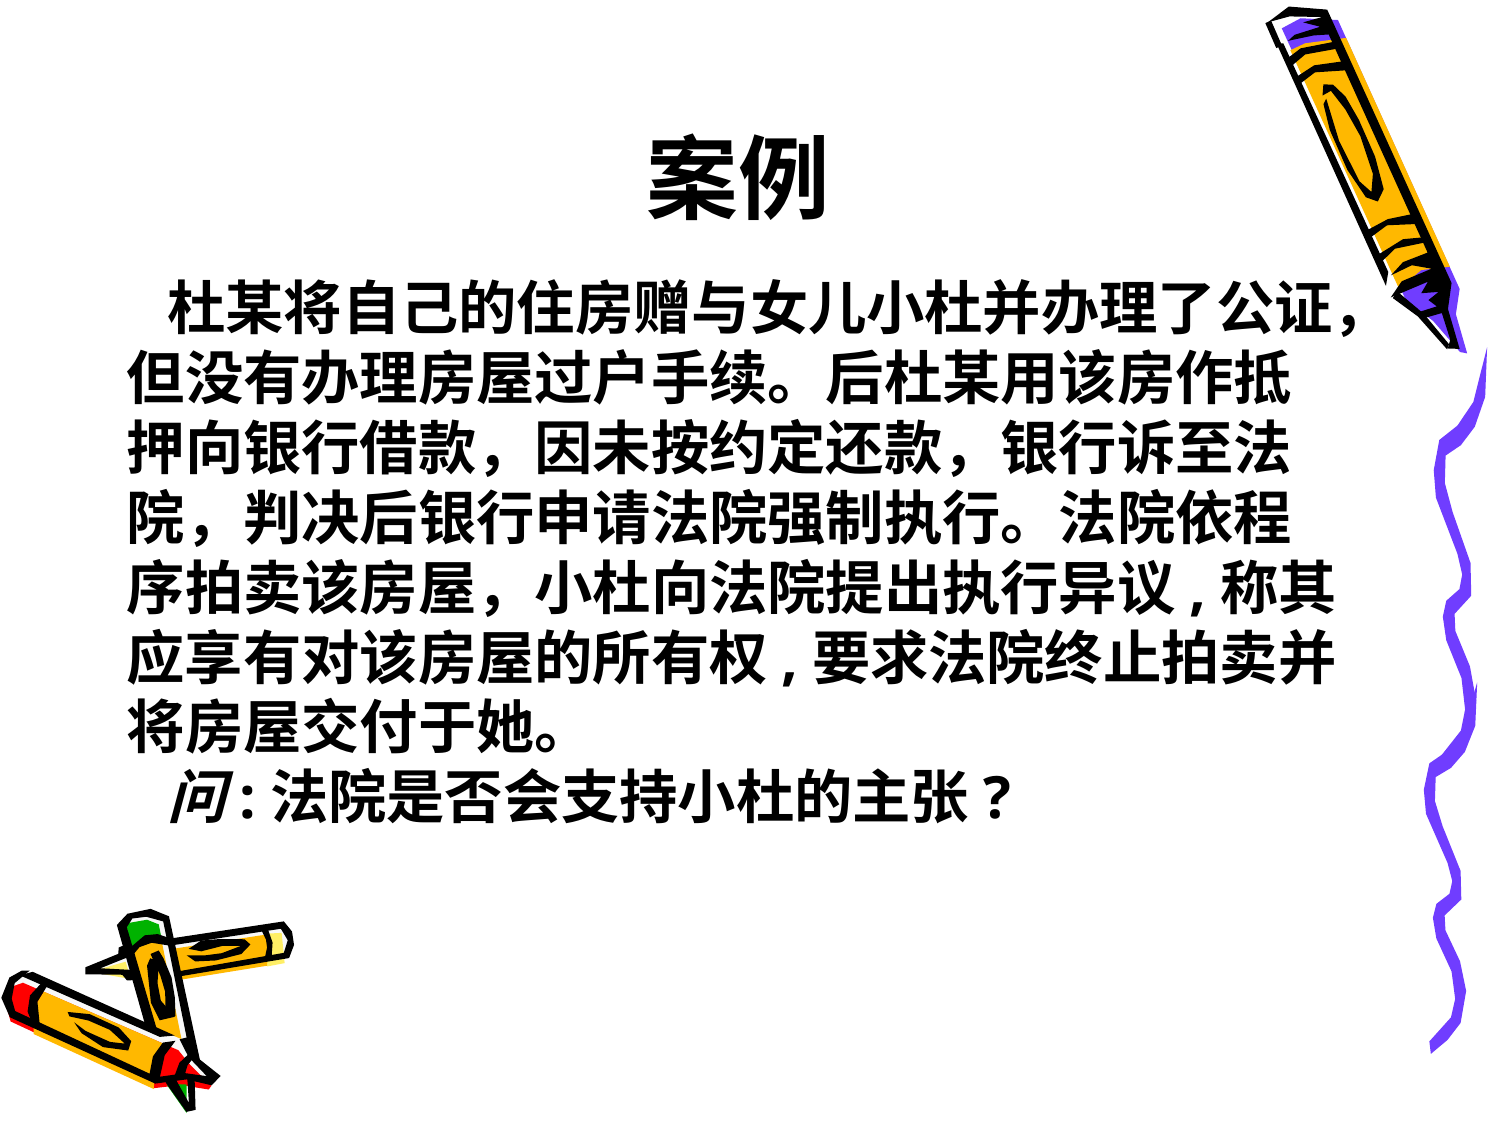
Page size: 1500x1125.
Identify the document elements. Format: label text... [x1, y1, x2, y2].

text_box 案例 杜某将自己的住房赠与女儿小杜并办理了公证，但没有办理房屋过户手续。后杜某用该房作抵押向银行借款，因未按约定还款，银行诉至法院，判决后银行申请法院强制执行。法院依程序拍卖该房屋，小杜向法院提出执行异议,称其应享有对该房屋的所有权,要求法院终止拍卖并将房屋交付于她。 问:法院是否会支持小杜的主张? [112, 113, 1365, 838]
